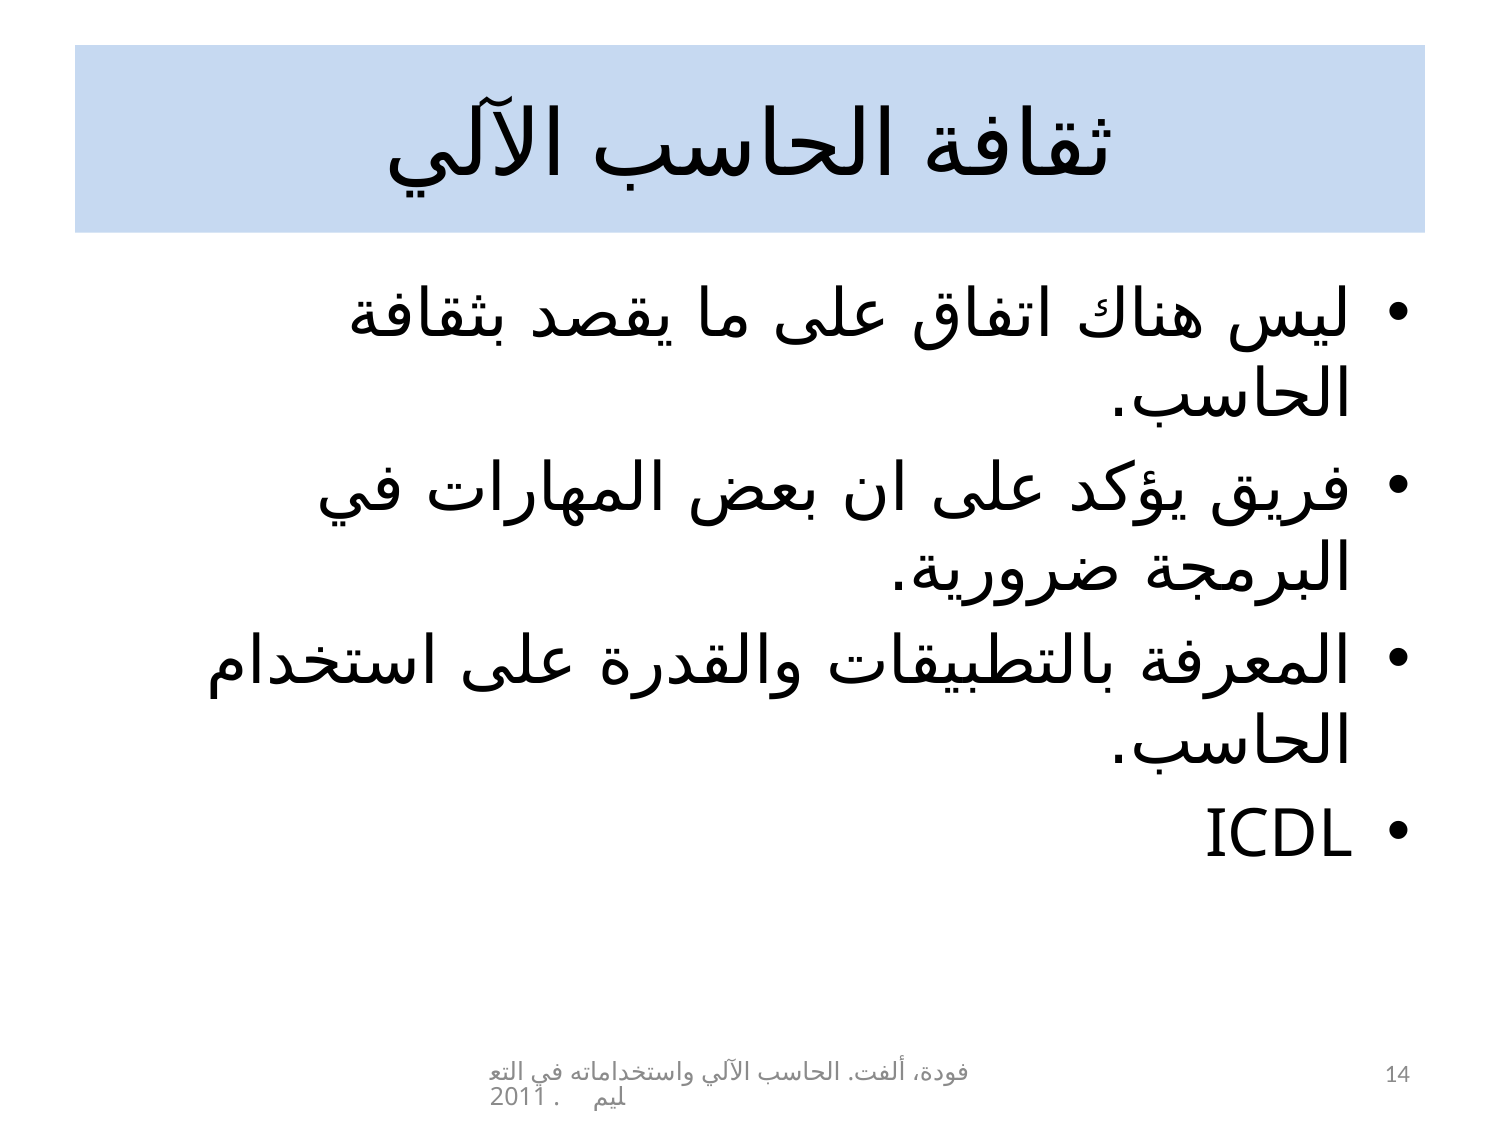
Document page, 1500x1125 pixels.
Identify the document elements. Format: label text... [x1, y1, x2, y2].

slide_number 14 [1074, 1042, 1425, 1103]
list ليس هناك اتفاق على ما يقصد بثقافة الحاسب. فريق يؤكد على ان بعض المهارات في البرمجة ضرورية. المعرفة بالتطبيقات والقدرة على استخدام الحاسب. ICDL [75, 262, 1425, 1005]
footer فودة، ألفت. الحاسب الآلي واستخداماته في التعليم. 2011 [474, 1042, 988, 1103]
title ثقافة الحاسب الآلي [75, 45, 1425, 233]
